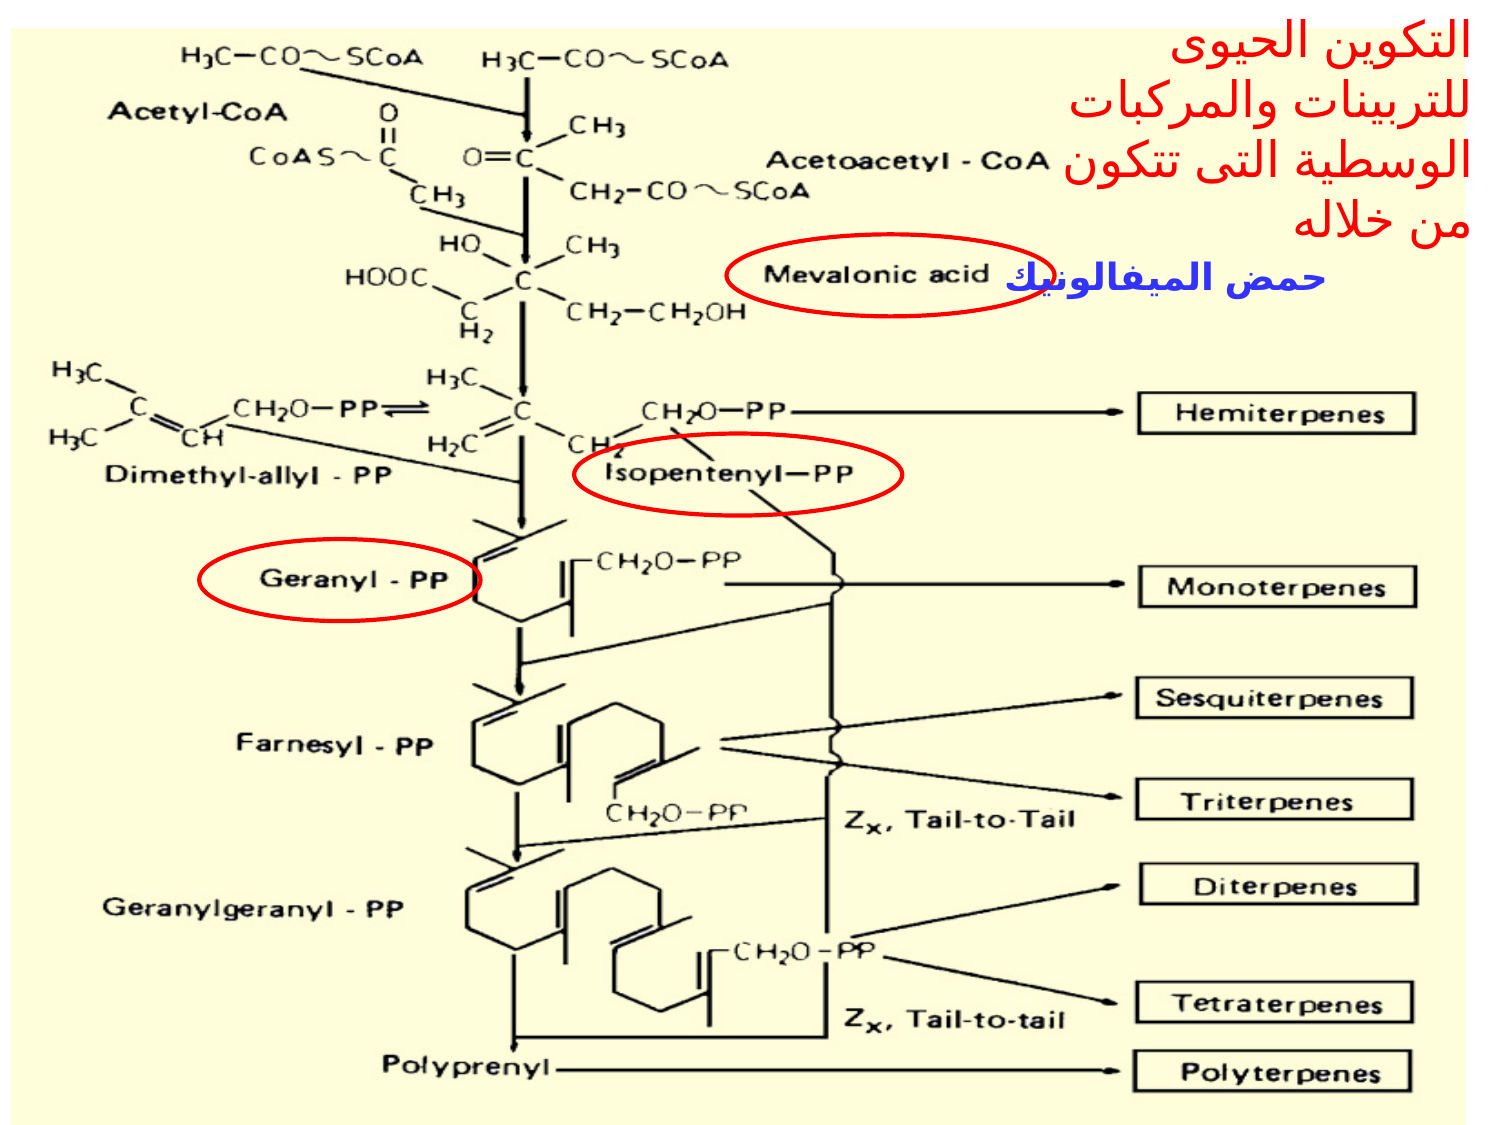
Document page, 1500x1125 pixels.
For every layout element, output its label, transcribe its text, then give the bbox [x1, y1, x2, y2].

text_box التكوين الحيوى للتربينات والمركبات الوسطية التى تتكون من خلاله [972, 0, 1489, 255]
picture [11, 28, 1465, 1125]
